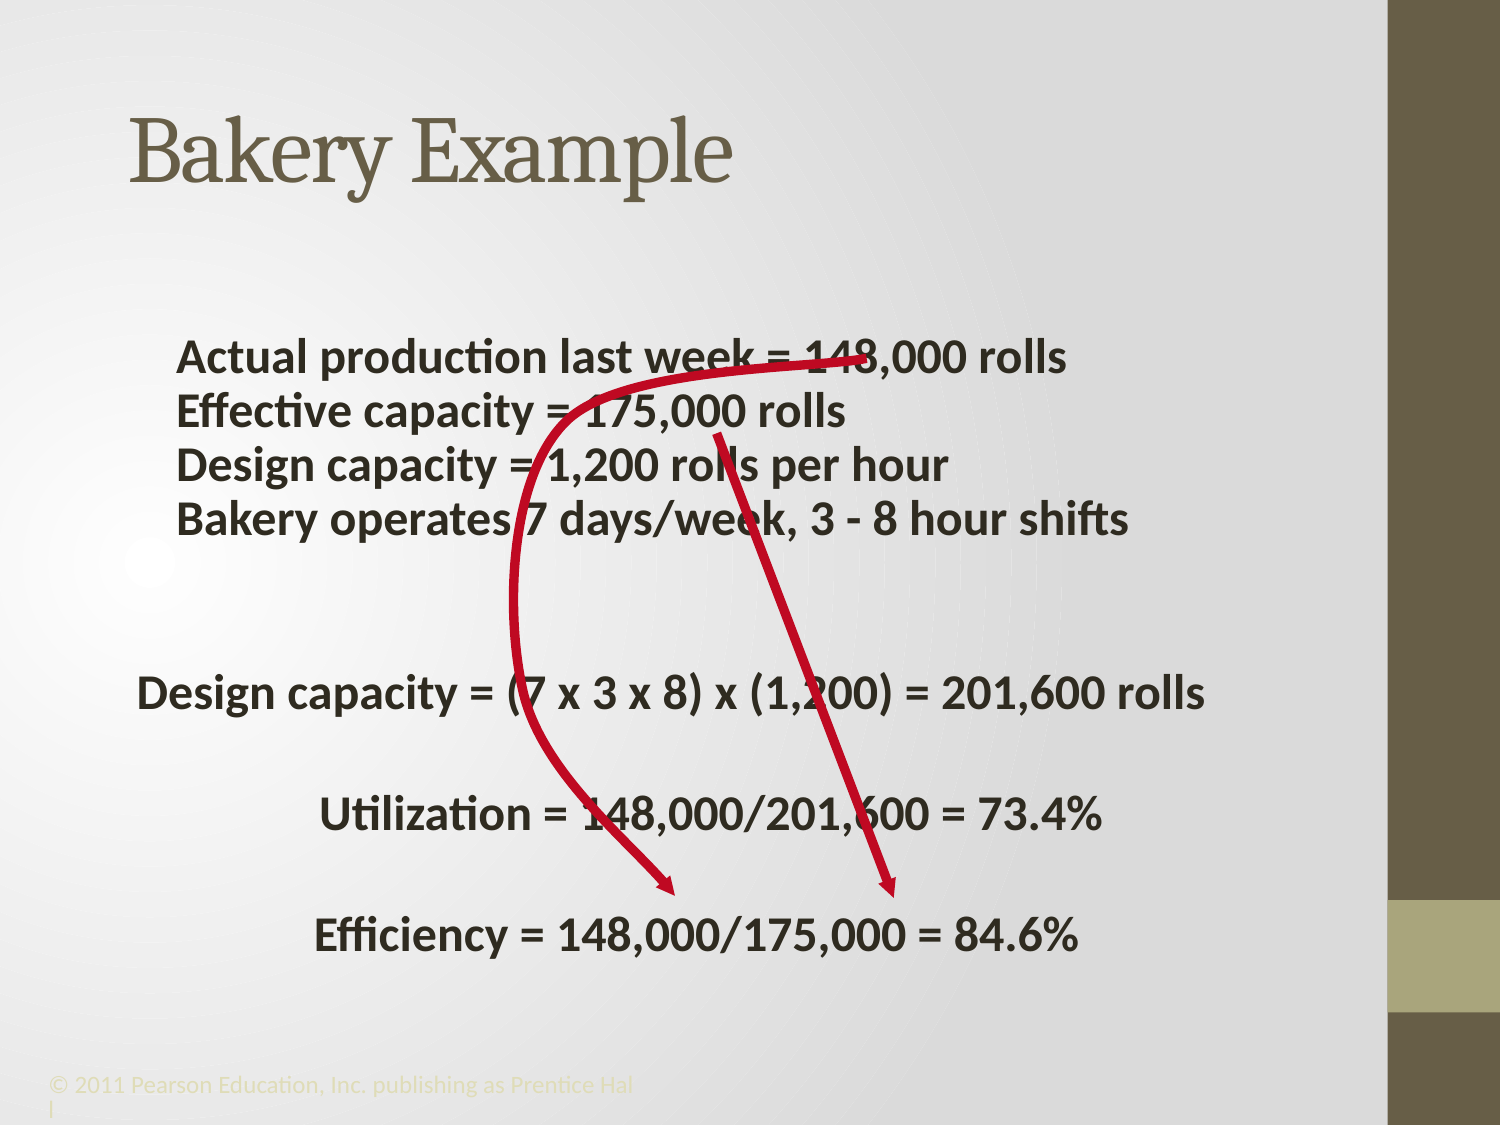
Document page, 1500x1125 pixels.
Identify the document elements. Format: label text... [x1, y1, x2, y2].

title Bakery Example [112, 71, 1388, 218]
text_box Utilization = 148,000/201,600 = 73.4% [905, 773, 1119, 848]
text_box Utilization = 148,000/201,600 = 73.4% [304, 773, 501, 848]
text_box Design capacity = (7 x 3 x 8) x (1,200) = 201,600 rolls [905, 652, 1222, 727]
footer © 2011 Pearson Education, Inc. publishing as Prentice Hall [33, 1061, 655, 1105]
text_box Design capacity = (7 x 3 x 8) x (1,200) = 201,600 rolls [121, 652, 501, 727]
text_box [504, 357, 895, 899]
text_box Efficiency = 148,000/175,000 = 84.6% [298, 893, 1095, 969]
text_box Actual production last week = 148,000 rolls Effective capacity = 175,000 rolls Design capacity = 1,200 rolls per hour Bakery operates 7 days/week, 3 - 8 hour shifts [161, 323, 1145, 554]
